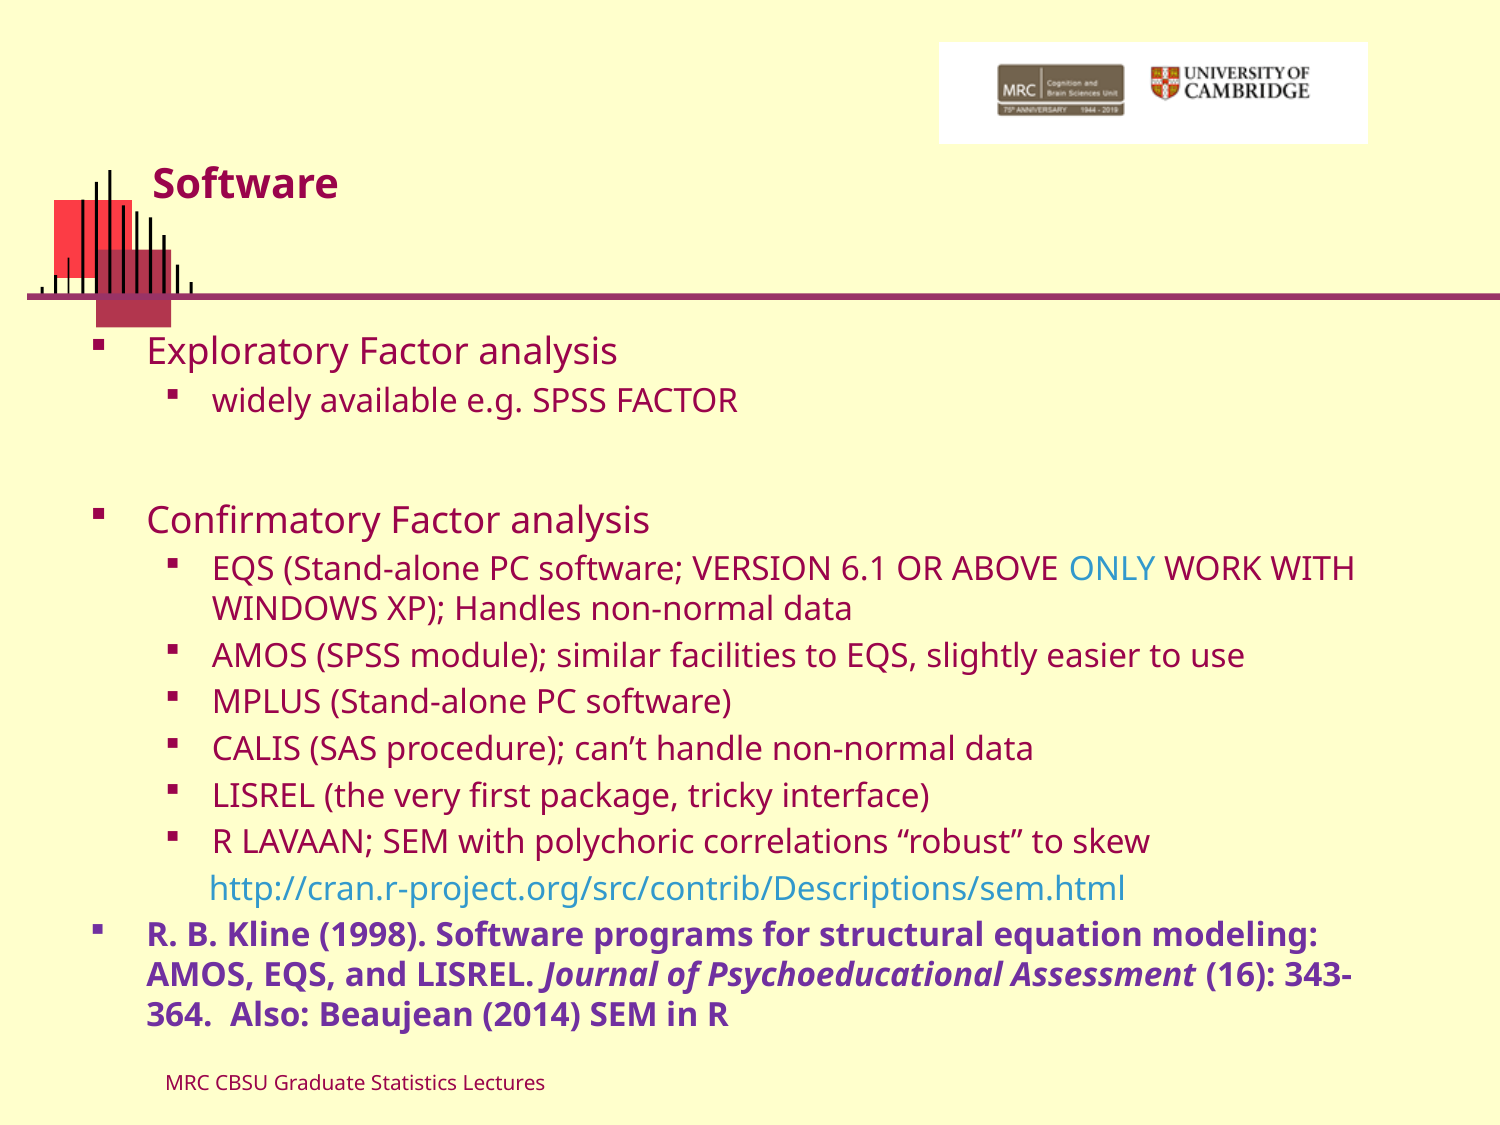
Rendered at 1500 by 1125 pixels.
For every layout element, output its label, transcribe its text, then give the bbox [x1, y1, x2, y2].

list Exploratory Factor analysis widely available e.g. SPSS FACTOR Confirmatory Factor analysis EQS (Stand-alone PC software; VERSION 6.1 OR ABOVE ONLY WORK WITH WINDOWS XP); Handles non-normal data AMOS (SPSS module); similar facilities to EQS, slightly easier to use MPLUS (Stand-alone PC software) CALIS (SAS procedure); can’t handle non-normal data LISREL (the very first package, tricky interface) R LAVAAN; SEM with polychoric correlations “robust” to skew http://cran.r-project.org/src/contrib/Descriptions/sem.html R. B. Kline (1998). Software programs for structural equation modeling: AMOS, EQS, and LISREL. Journal of Psychoeducational Assessment (16): 343-364. Also: Beaujean (2014) SEM in R [75, 267, 1425, 1059]
title Software [137, 137, 988, 233]
picture [939, 42, 1368, 144]
footer MRC CBSU Graduate Statistics Lectures [149, 1062, 988, 1101]
